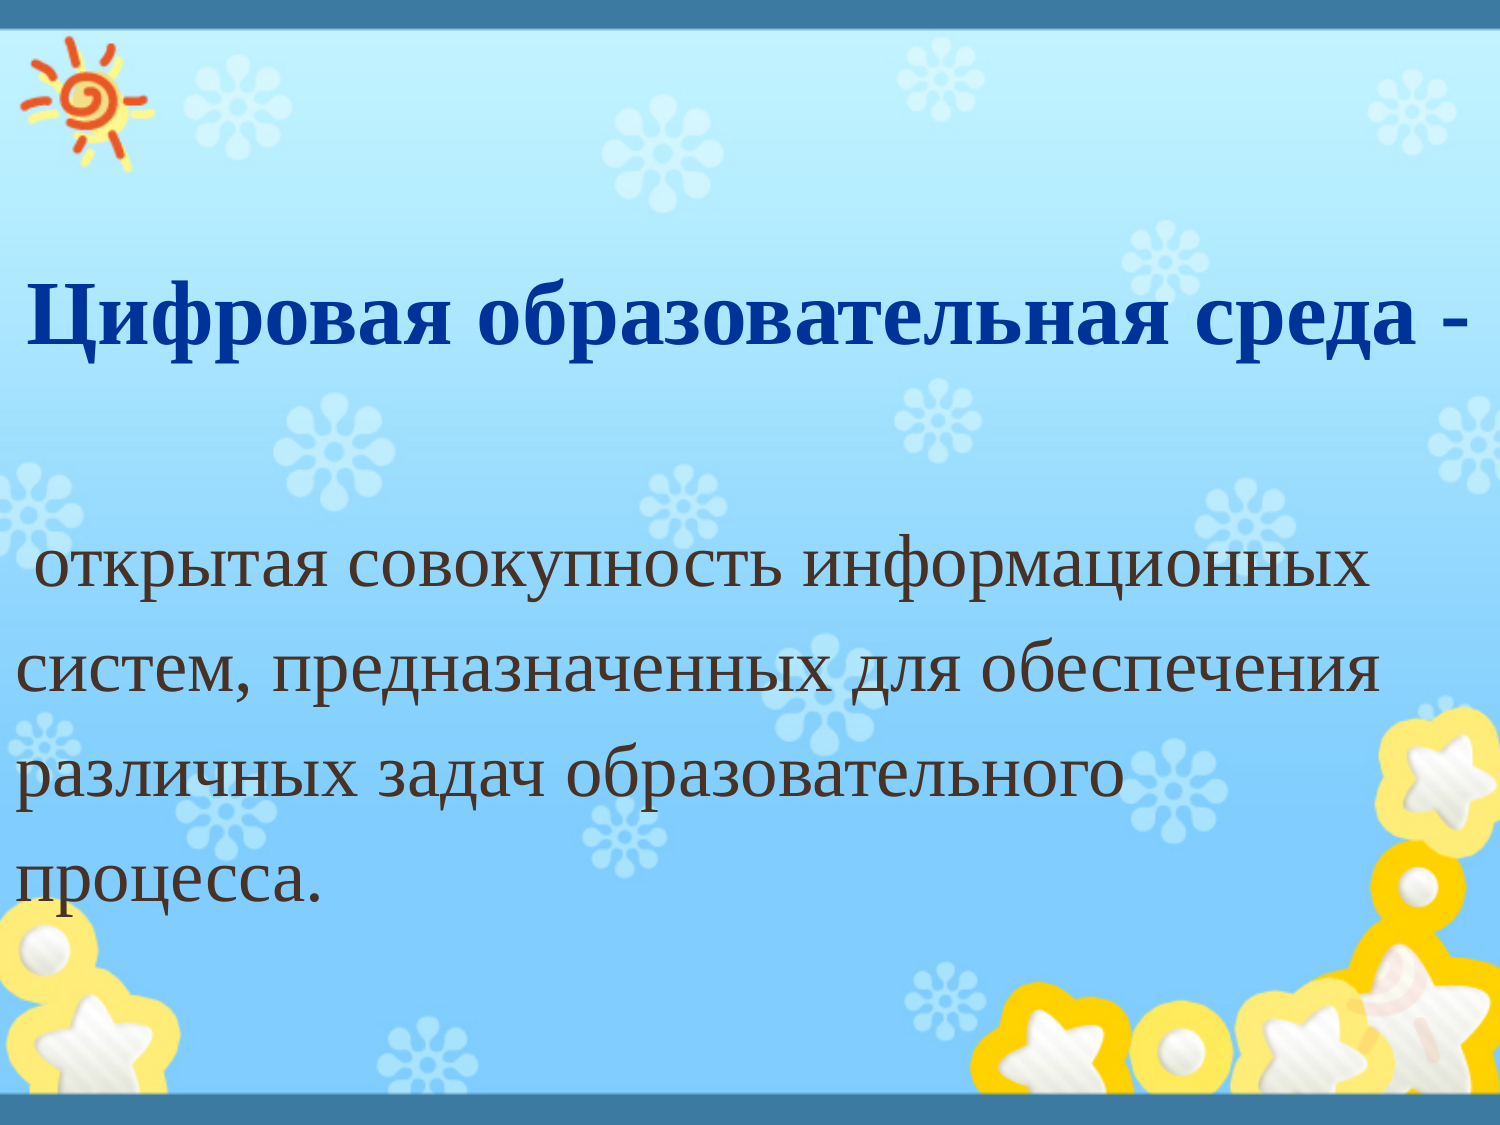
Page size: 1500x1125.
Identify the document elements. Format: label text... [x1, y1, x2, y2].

title Цифровая образовательная среда - [0, 187, 1500, 429]
picture [0, 0, 1500, 187]
subtitle открытая совокупность информационных систем, предназначенных для обеспечения различных задач образовательного процесса. [0, 503, 1436, 953]
picture [0, 429, 1500, 1125]
